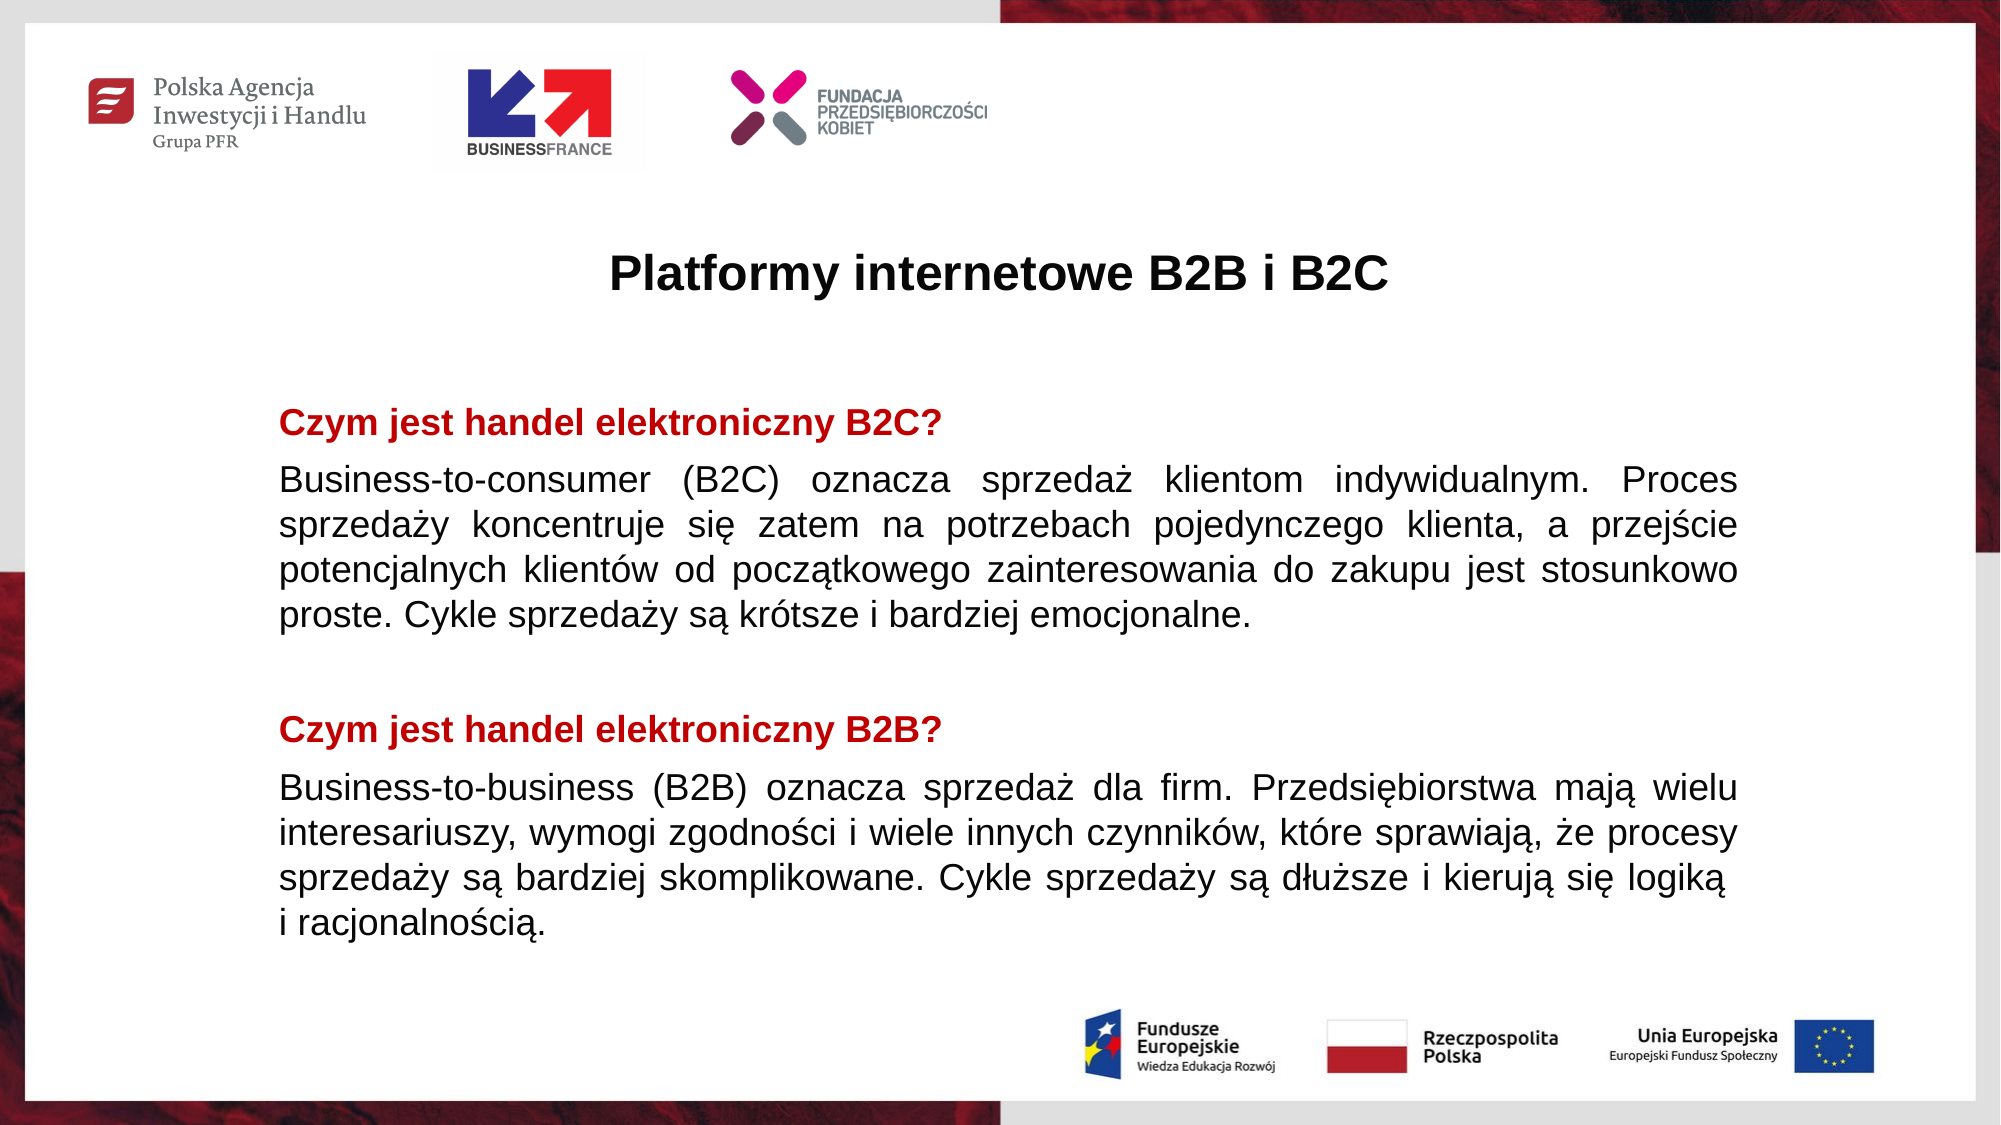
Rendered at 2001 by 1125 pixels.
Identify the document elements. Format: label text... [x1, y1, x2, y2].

picture [0, 0, 2001, 1125]
text_box Czym jest handel elektroniczny B2C? Business-to-consumer (B2C) oznacza sprzedaż klientom indywidualnym. Proces sprzedaży koncentruje się zatem na potrzebach pojedynczego klienta, a przejście potencjalnych klientów od początkowego zainteresowania do zakupu jest stosunkowo proste. Cykle sprzedaży są krótsze i bardziej emocjonalne. Czym jest handel elektroniczny B2B? Business-to-business (B2B) oznacza sprzedaż dla firm. Przedsiębiorstwa mają wielu interesariuszy, wymogi zgodności i wiele innych czynników, które sprawiają, że procesy sprzedaży są bardziej skomplikowane. Cykle sprzedaży są dłuższe i kierują się logiką i racjonalnością. [274, 393, 1743, 1005]
text_box Platformy internetowe B2B i B2C [453, 236, 1547, 305]
